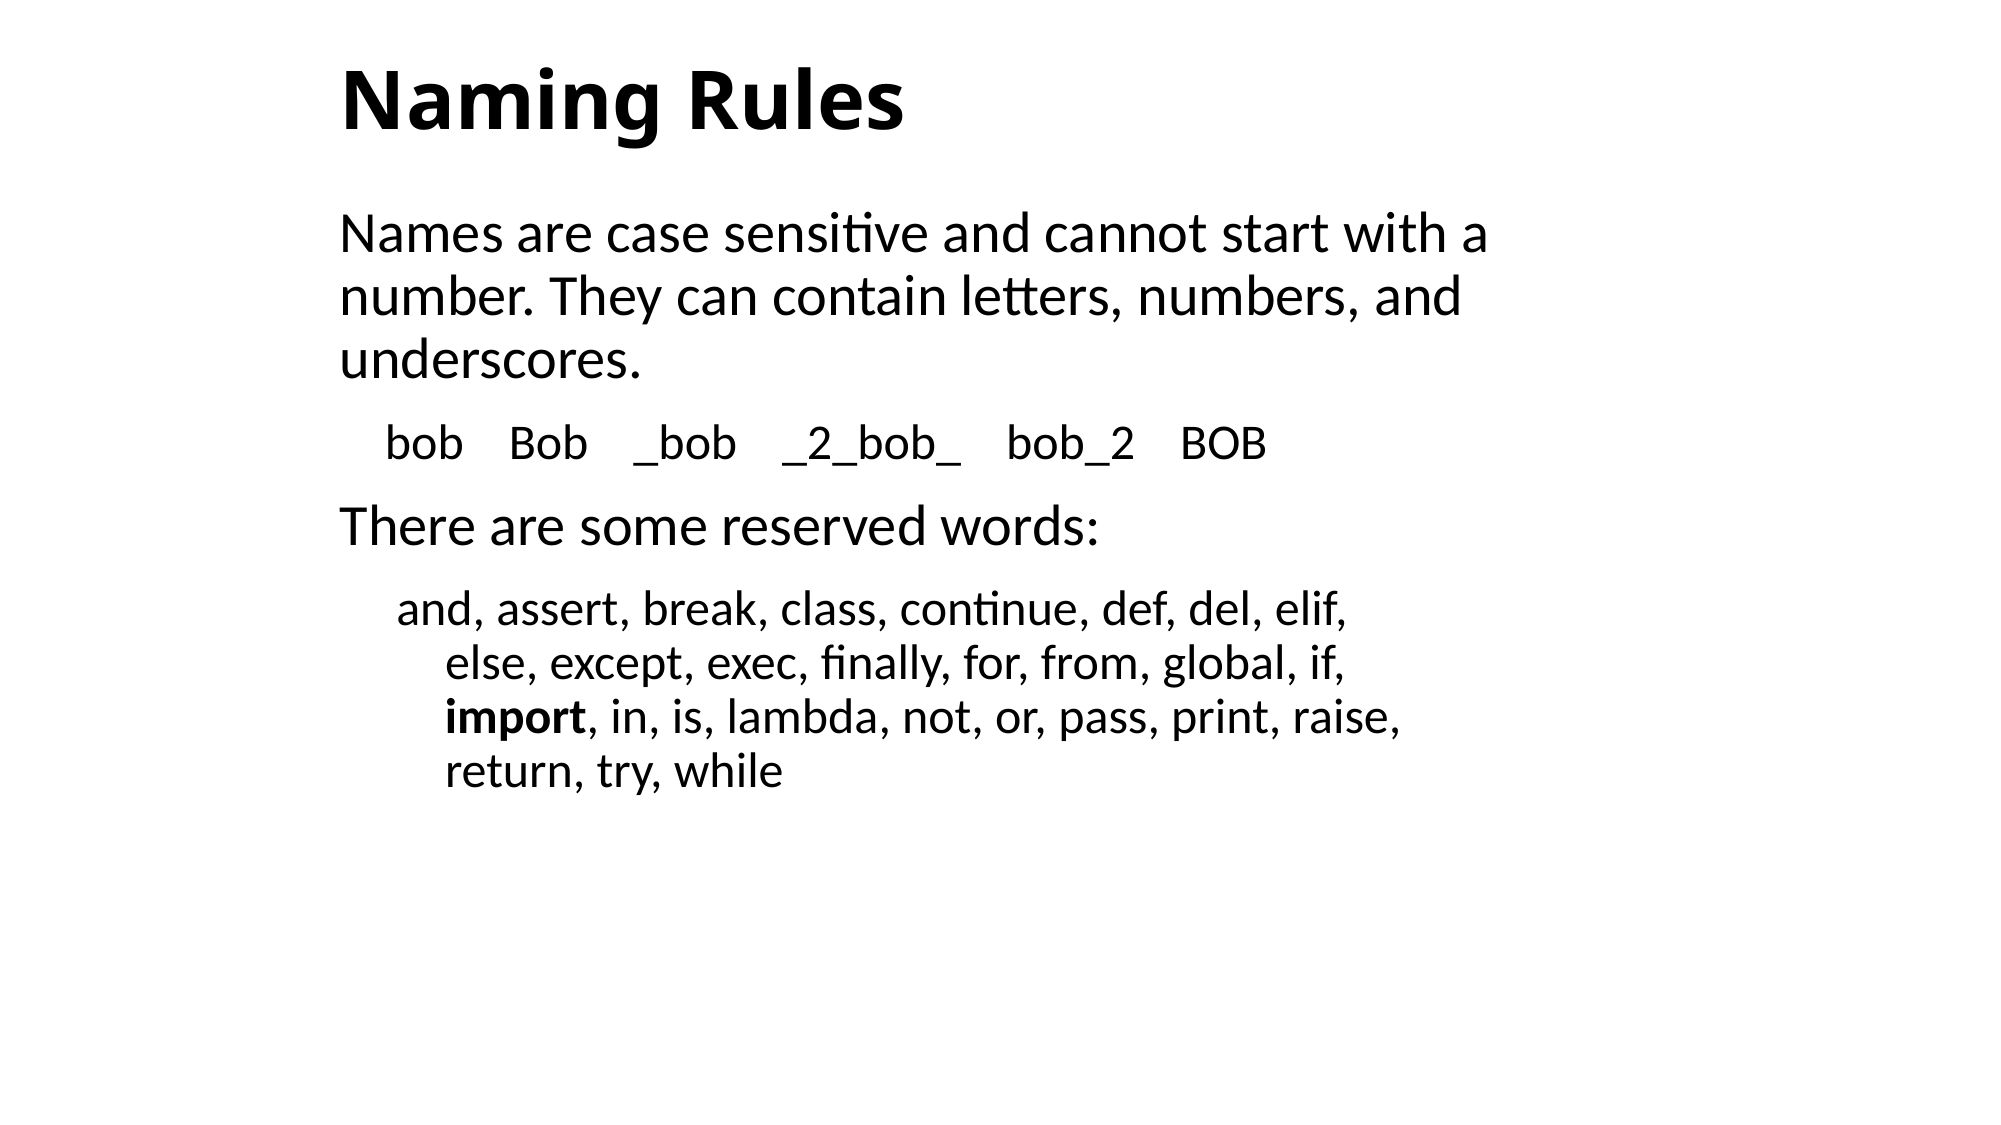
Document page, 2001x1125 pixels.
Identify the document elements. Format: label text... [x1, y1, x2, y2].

title Naming Rules [324, 37, 1550, 163]
list Names are case sensitive and cannot start with a number. They can contain letters, numbers, and underscores. bob Bob _bob _2_bob_ bob_2 BOB There are some reserved words: and, assert, break, class, continue, def, del, elif, else, except, exec, finally, for, from, global, if, import, in, is, lambda, not, or, pass, print, raise, return, try, while [324, 187, 1675, 1025]
